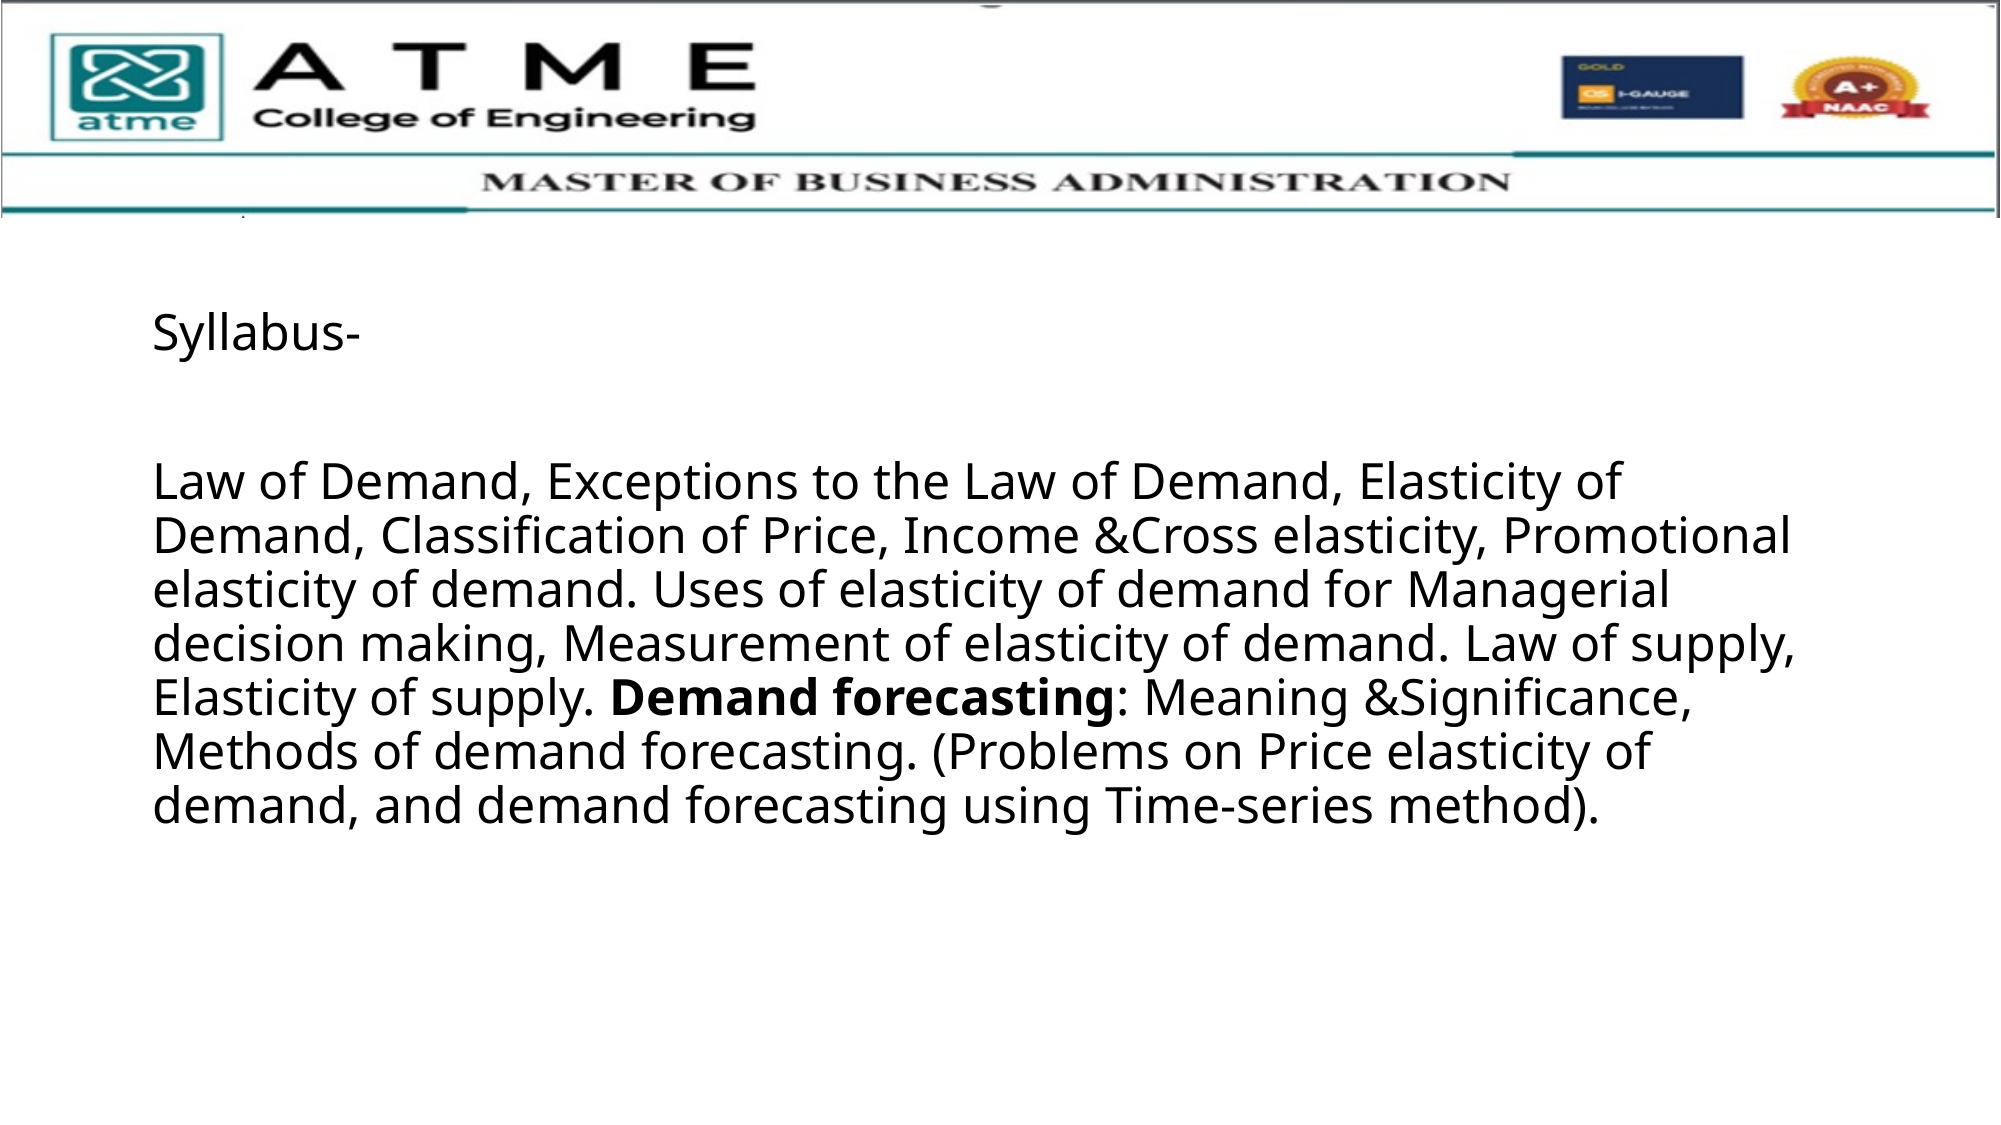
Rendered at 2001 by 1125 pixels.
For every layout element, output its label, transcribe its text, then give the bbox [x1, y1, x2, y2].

list Syllabus- Law of Demand, Exceptions to the Law of Demand, Elasticity of Demand, Classification of Price, Income &Cross elasticity, Promotional elasticity of demand. Uses of elasticity of demand for Managerial decision making, Measurement of elasticity of demand. Law of supply, Elasticity of supply. Demand forecasting: Meaning &Significance, Methods of demand forecasting. (Problems on Price elasticity of demand, and demand forecasting using Time-series method). [137, 299, 1863, 1014]
picture [1, 0, 2000, 218]
